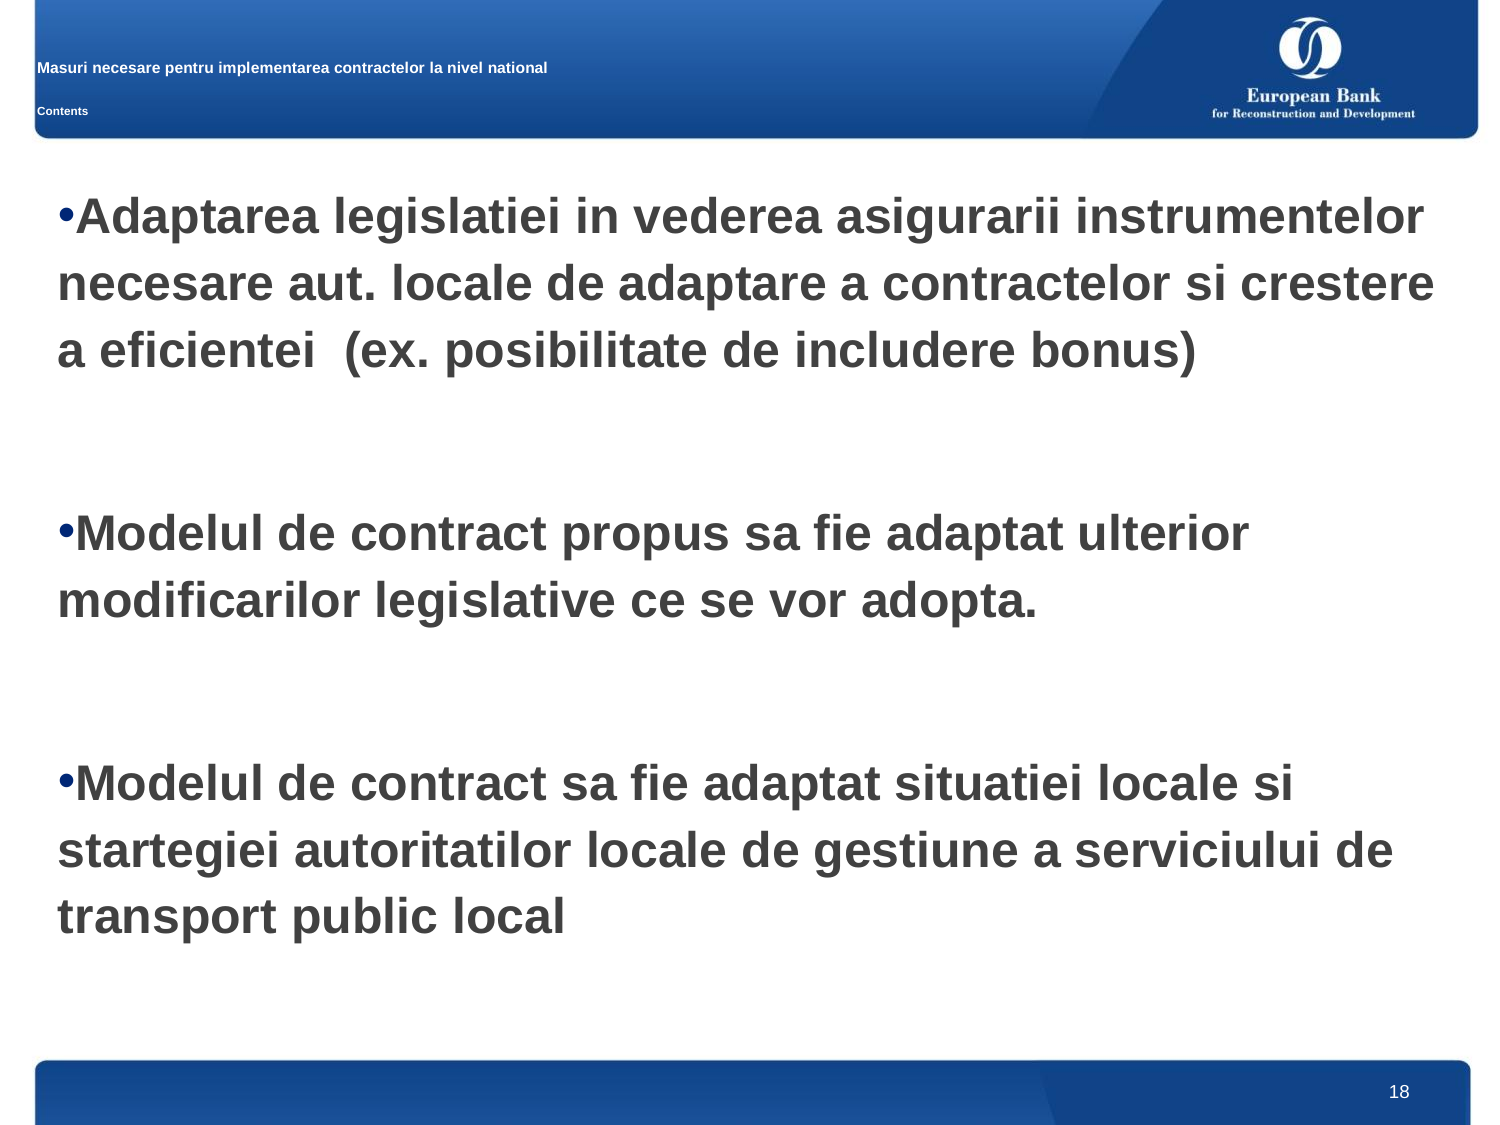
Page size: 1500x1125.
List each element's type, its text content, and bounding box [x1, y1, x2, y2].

title Masuri necesare pentru implementarea contractelor la nivel national Contents [37, 0, 1158, 143]
list Adaptarea legislatiei in vederea asigurarii instrumentelor necesare aut. locale de adaptare a contractelor si crestere a eficientei (ex. posibilitate de includere bonus) Modelul de contract propus sa fie adaptat ulterior modificarilor legislative ce se vor adopta. Modelul de contract sa fie adaptat situatiei locale si startegiei autoritatilor locale de gestiune a serviciului de transport public local [57, 177, 1441, 1011]
picture [0, 0, 1500, 1125]
slide_number 18 [1074, 1061, 1425, 1122]
